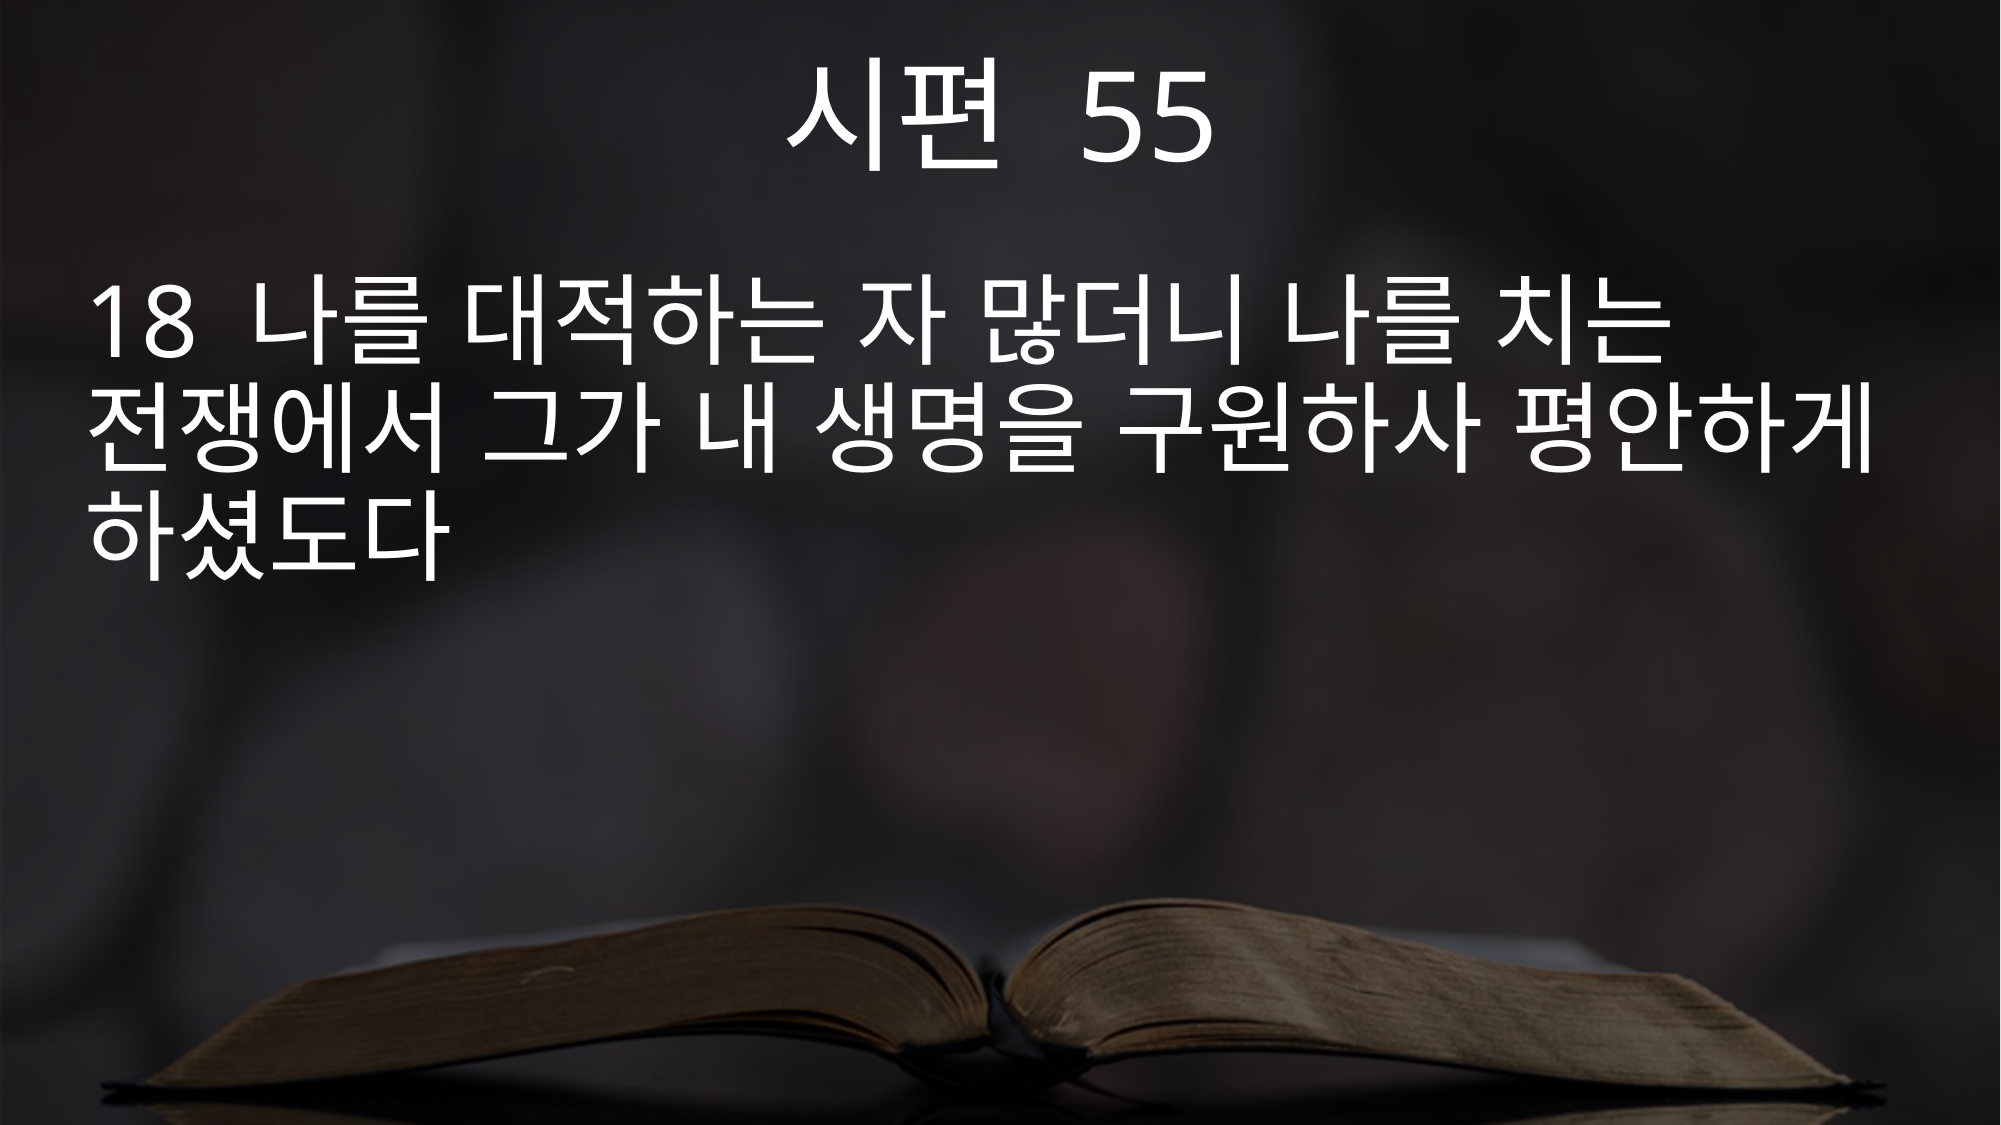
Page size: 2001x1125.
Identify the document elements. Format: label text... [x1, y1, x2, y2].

picture [0, 0, 2001, 1125]
list 18 나를 대적하는 자 많더니 나를 치는 전쟁에서 그가 내 생명을 구원하사 평안하게 하셨도다 [69, 263, 1953, 423]
footer 시편 55 [0, 32, 2000, 192]
